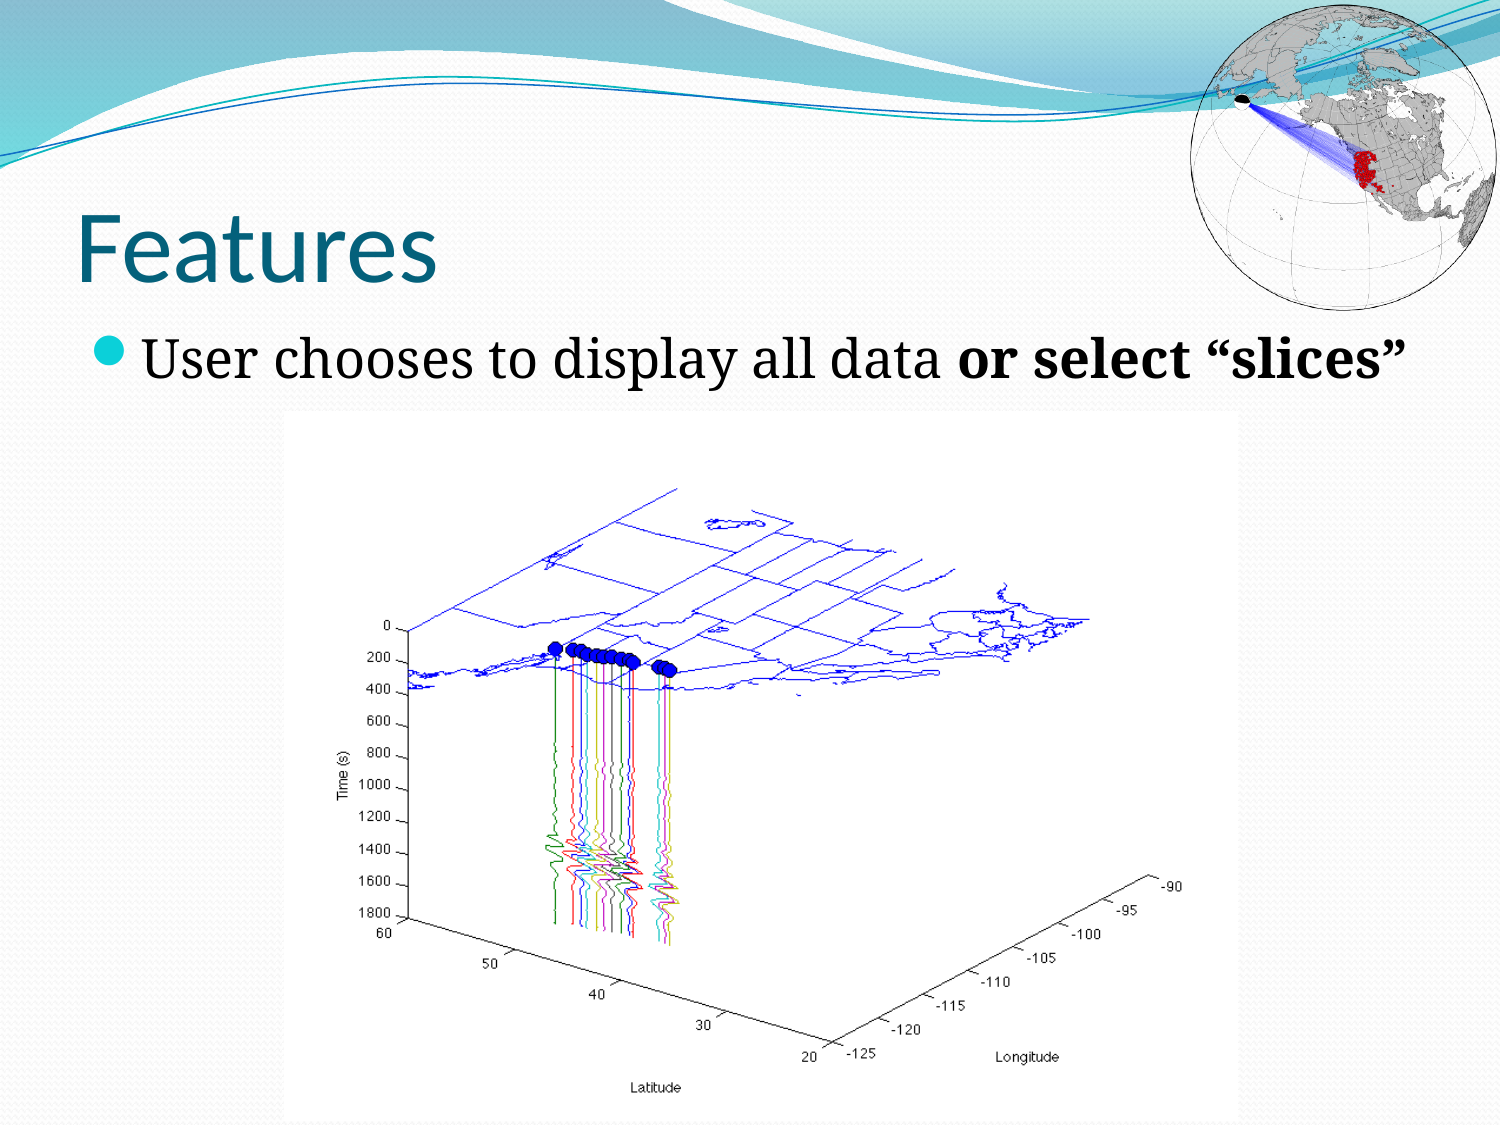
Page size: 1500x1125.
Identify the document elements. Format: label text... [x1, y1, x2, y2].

list User chooses to display all data or select “slices” [75, 317, 1425, 1038]
picture [284, 411, 1238, 1121]
title Features [75, 115, 1179, 303]
picture [1186, 0, 1500, 318]
